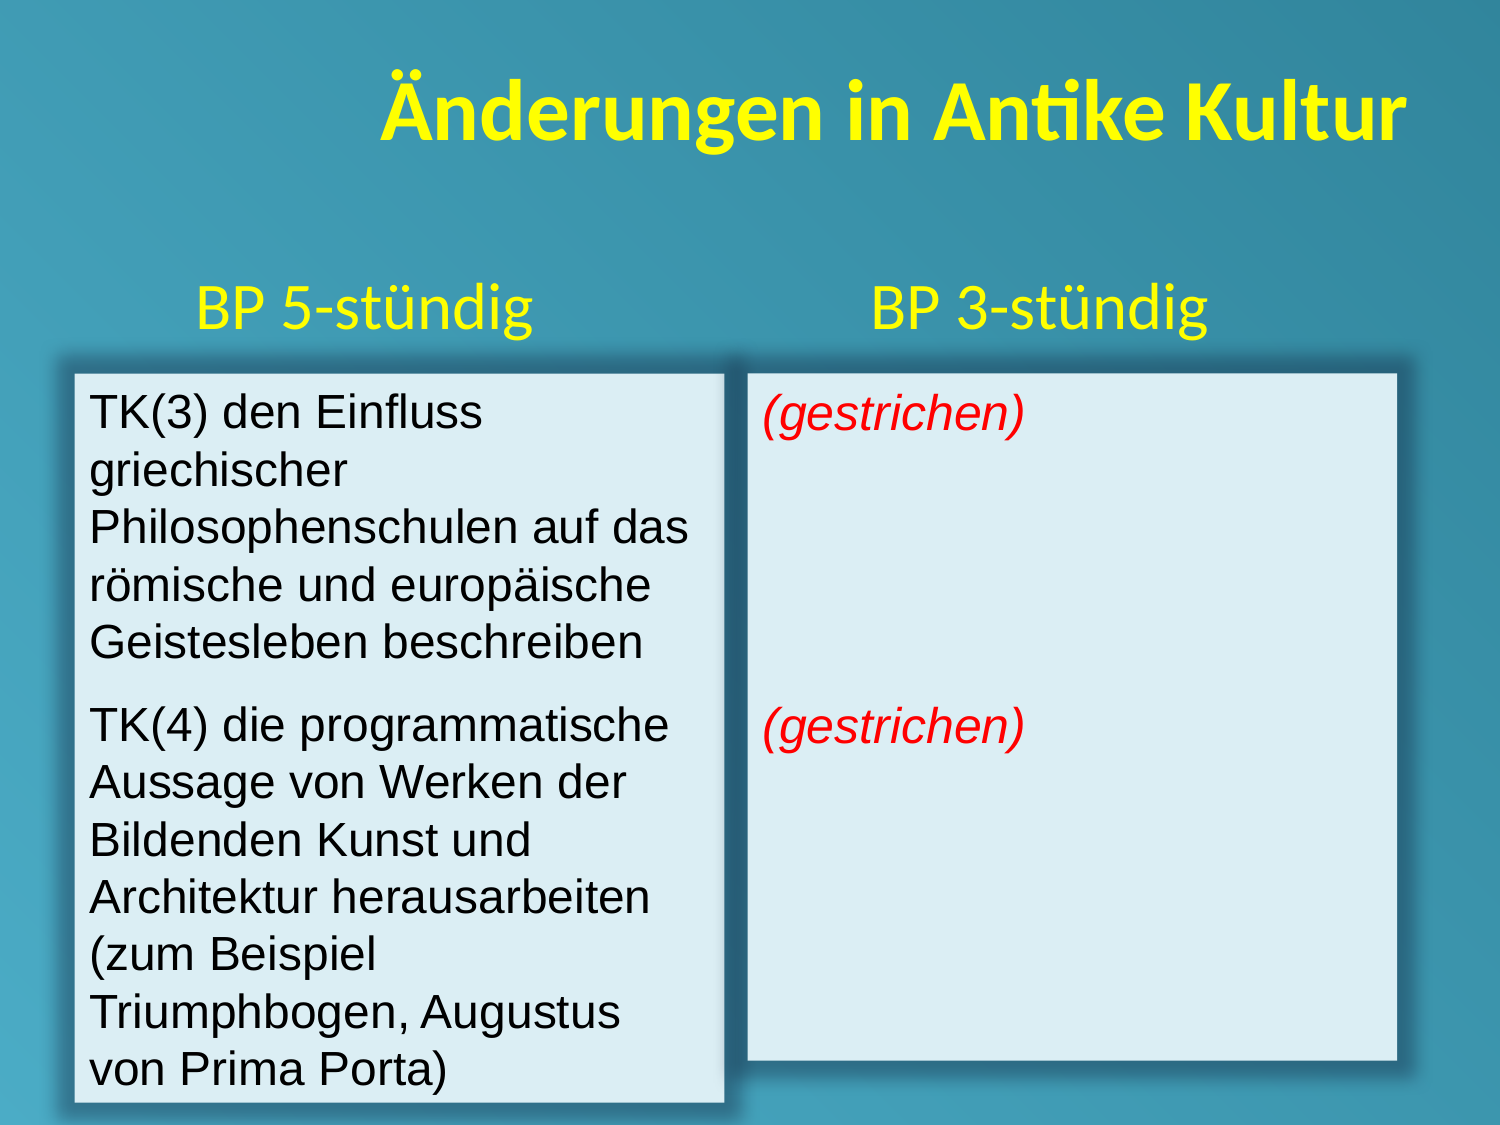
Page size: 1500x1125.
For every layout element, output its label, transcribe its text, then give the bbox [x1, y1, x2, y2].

title Änderungen in Antike Kultur [75, 45, 1425, 233]
text_box (gestrichen) (gestrichen) [747, 373, 1398, 1061]
text_box TK(3) den Einfluss griechischer Philosophenschulen auf das römische und europäische Geistesleben beschreiben TK(4) die programmatische Aussage von Werken der Bildenden Kunst und Architektur herausarbeiten (zum Beispiel Triumphbogen, Augustus von Prima Porta) [74, 373, 725, 1103]
list BP 5-stündig BP 3-stündig [75, 255, 1425, 354]
